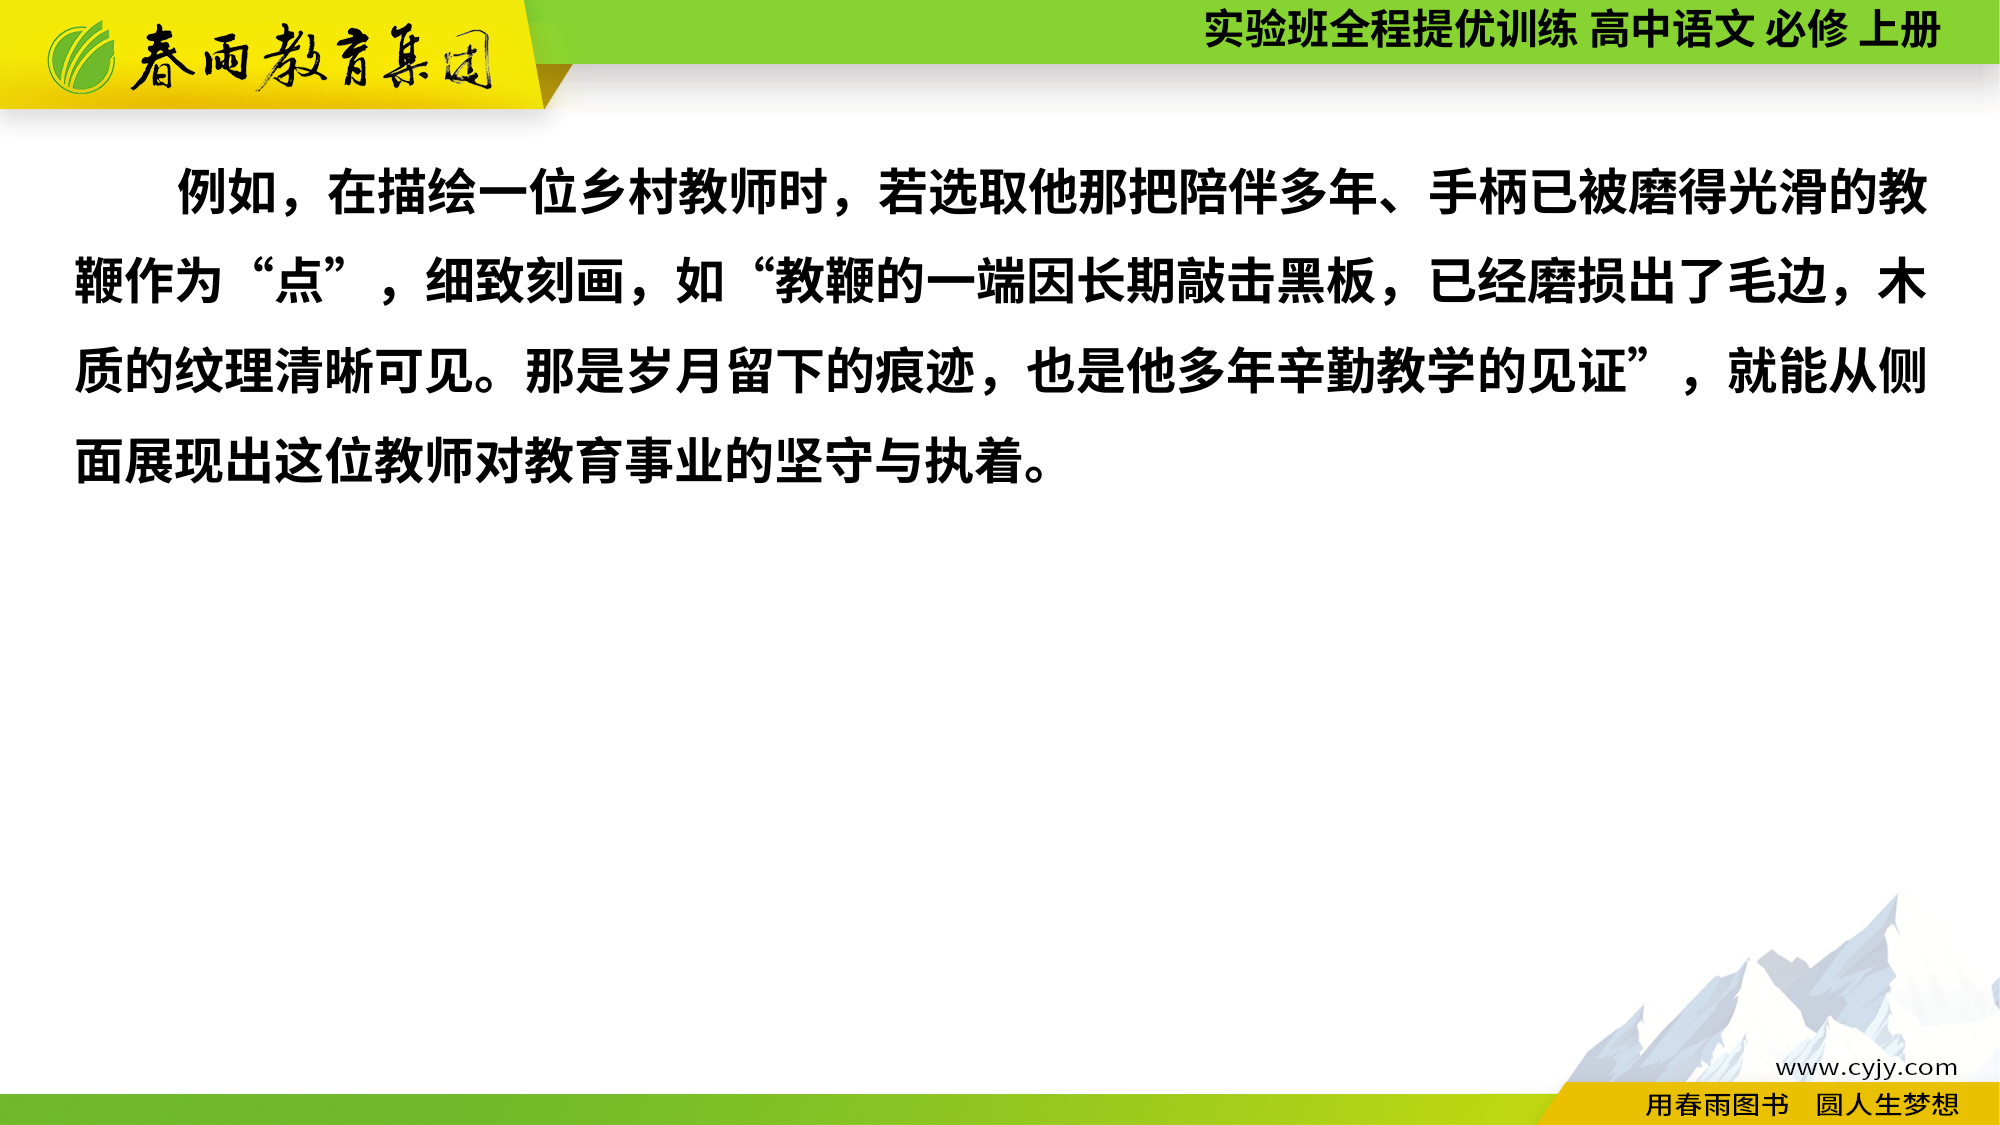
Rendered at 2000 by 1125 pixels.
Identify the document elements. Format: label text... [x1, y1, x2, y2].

list 例如，在描绘一位乡村教师时，若选取他那把陪伴多年、手柄已被磨得光滑的教鞭作为“点”，细致刻画，如“教鞭的一端因长期敲击黑板，已经磨损出了毛边，木质的纹理清晰可见。那是岁月留下的痕迹，也是他多年辛勤教学的见证”，就能从侧面展现出这位教师对教育事业的坚守与执着。 [59, 122, 1944, 502]
picture [0, 0, 2000, 1125]
